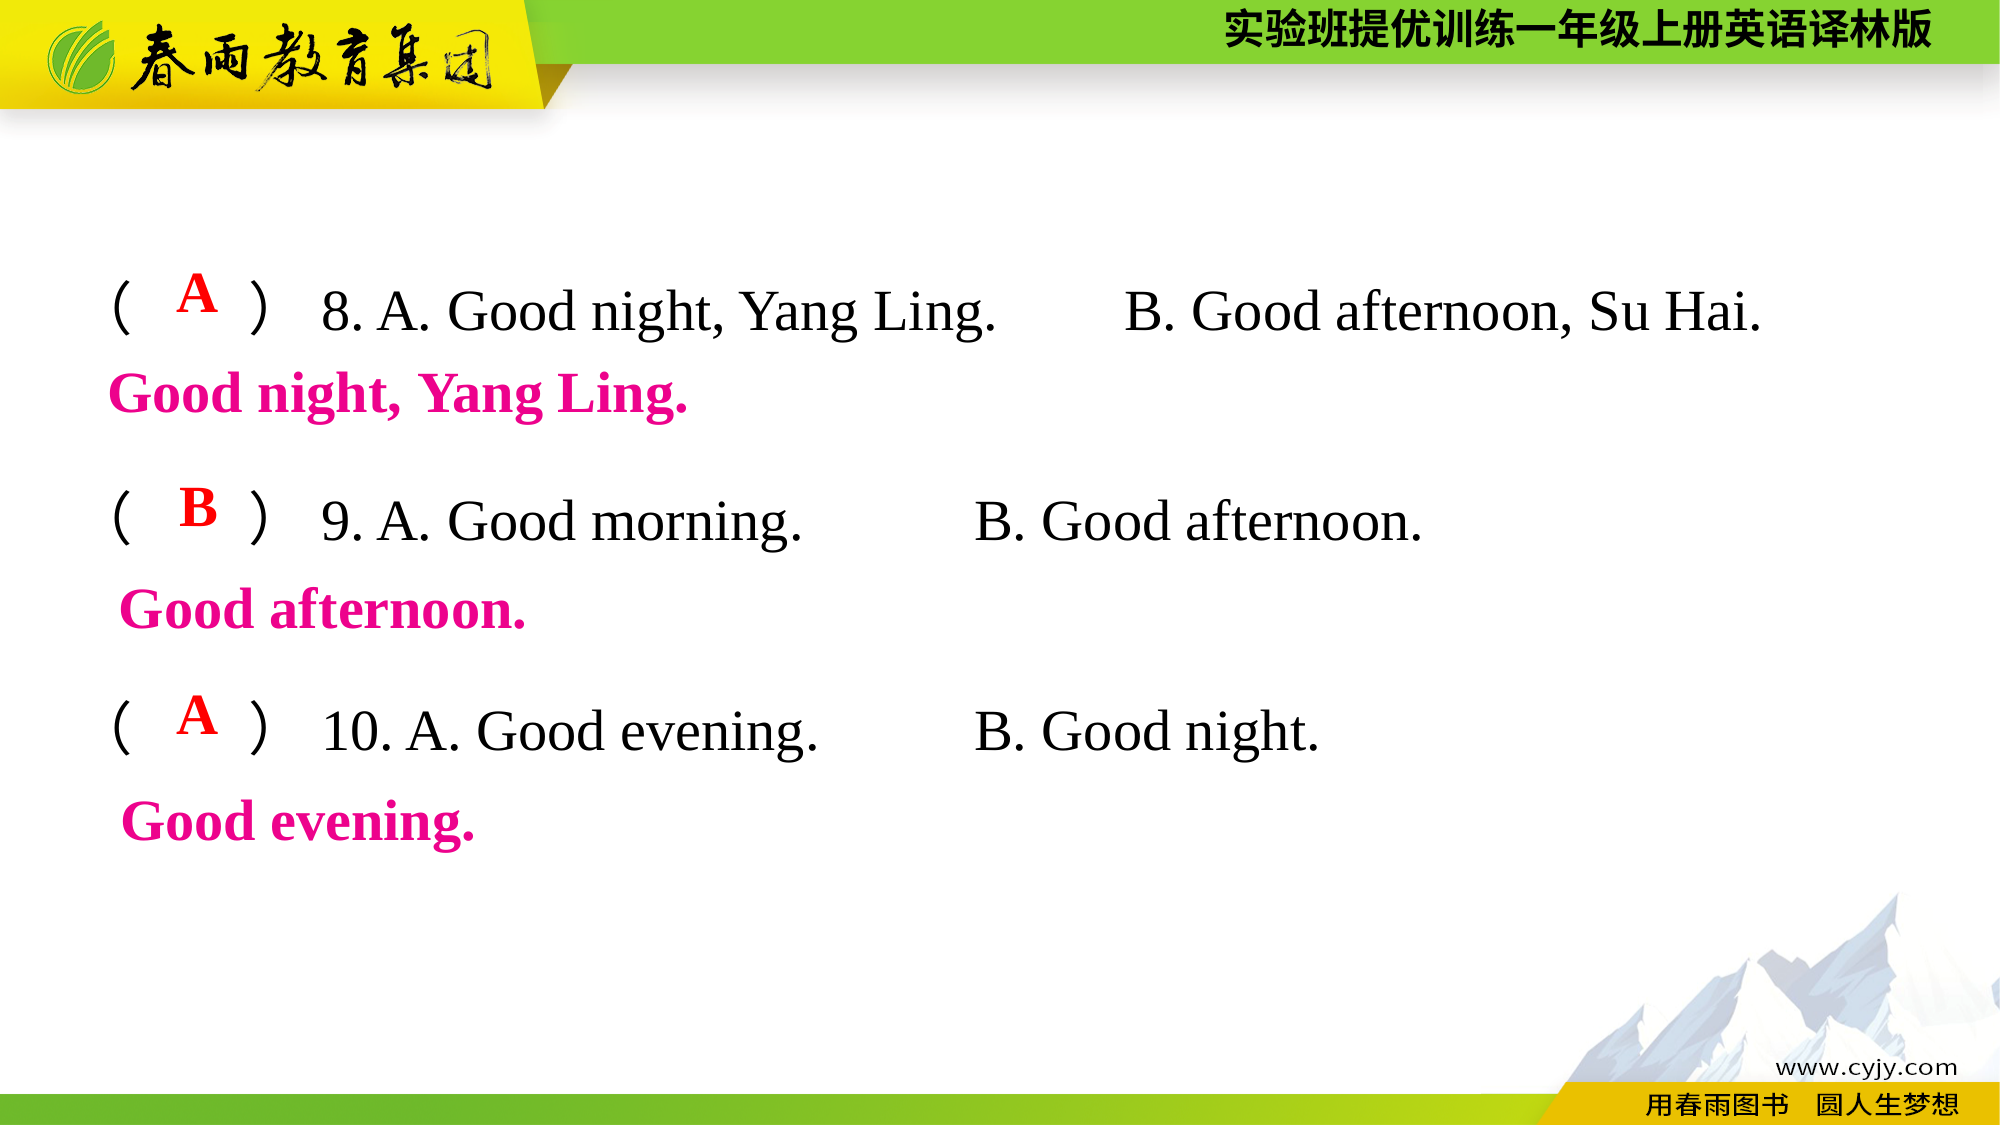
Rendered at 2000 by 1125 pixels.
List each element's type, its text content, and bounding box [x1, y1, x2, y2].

text_box Good afternoon. [104, 562, 543, 648]
picture [0, 0, 2000, 1125]
text_box B [164, 461, 234, 546]
text_box Good evening. [105, 774, 492, 860]
text_box Good night, Yang Ling. [92, 346, 705, 432]
text_box A [161, 668, 234, 754]
text_box A [161, 246, 234, 331]
list （ ）8. A. Good night, Yang Ling. B. Good afternoon, Su Hai. （ ）9. A. Good morning. B. Good afternoon. （ ）10. A. Good evening. B. Good night. [59, 229, 1944, 776]
